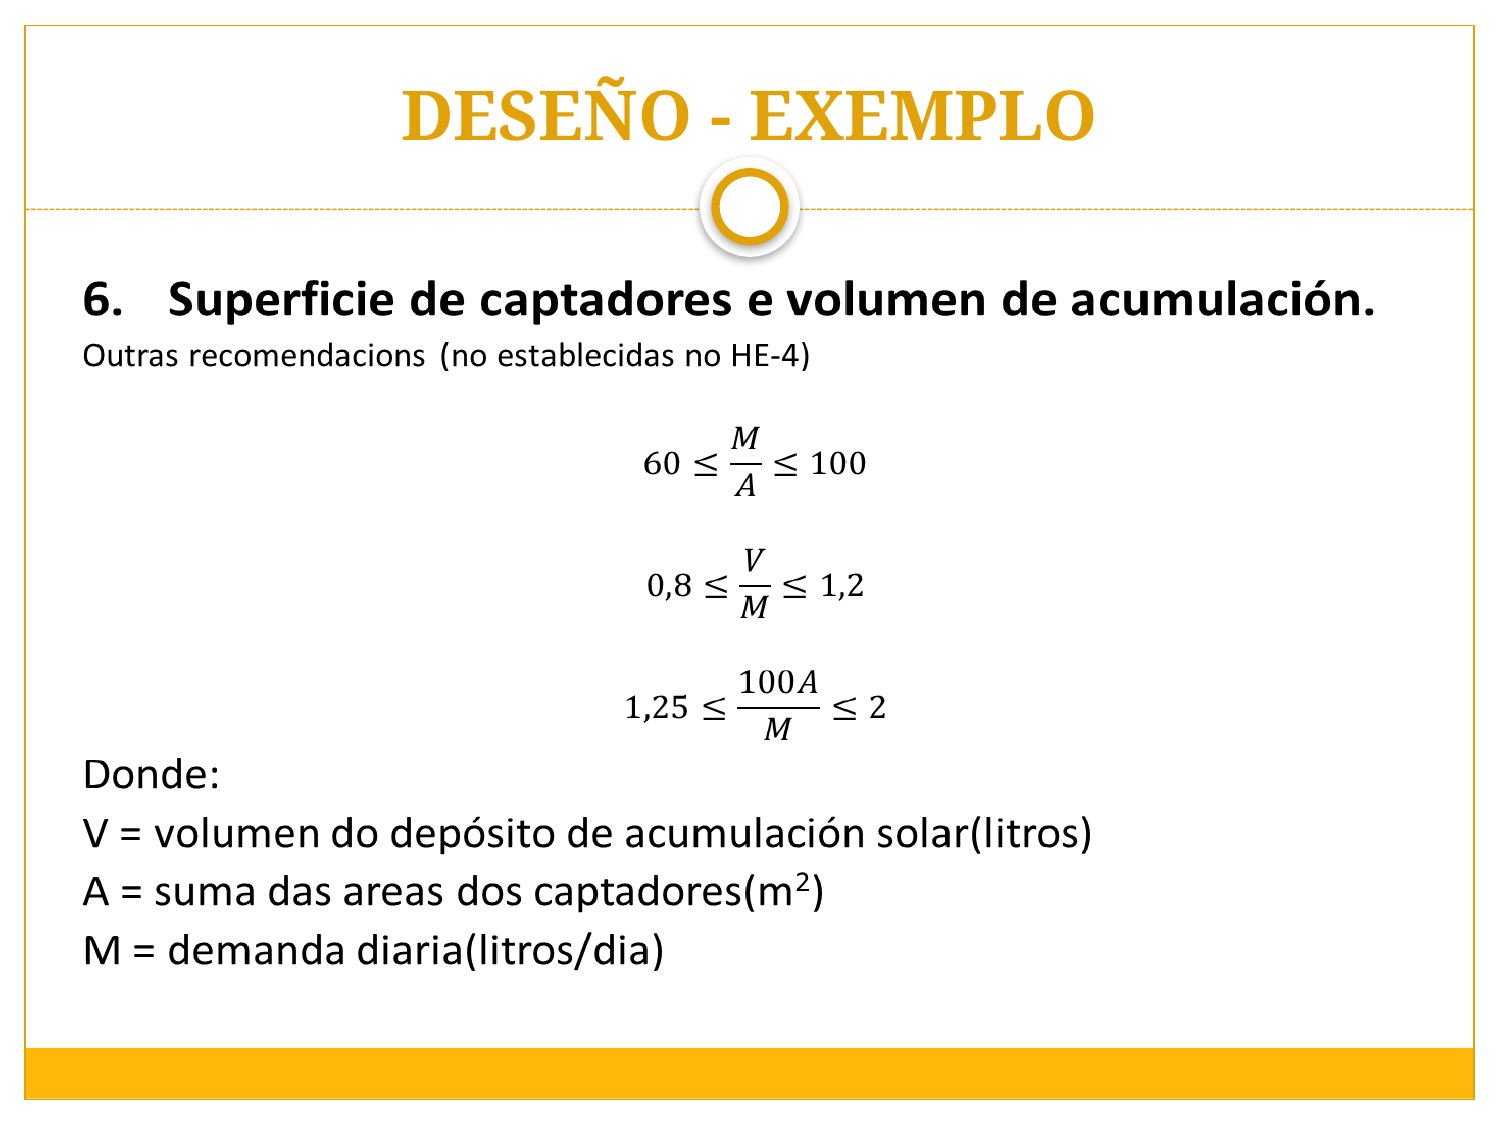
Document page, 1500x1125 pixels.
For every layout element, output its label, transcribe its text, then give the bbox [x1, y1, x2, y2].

title DESEÑO - EXEMPLO [49, 37, 1450, 162]
list [49, 250, 1445, 1001]
